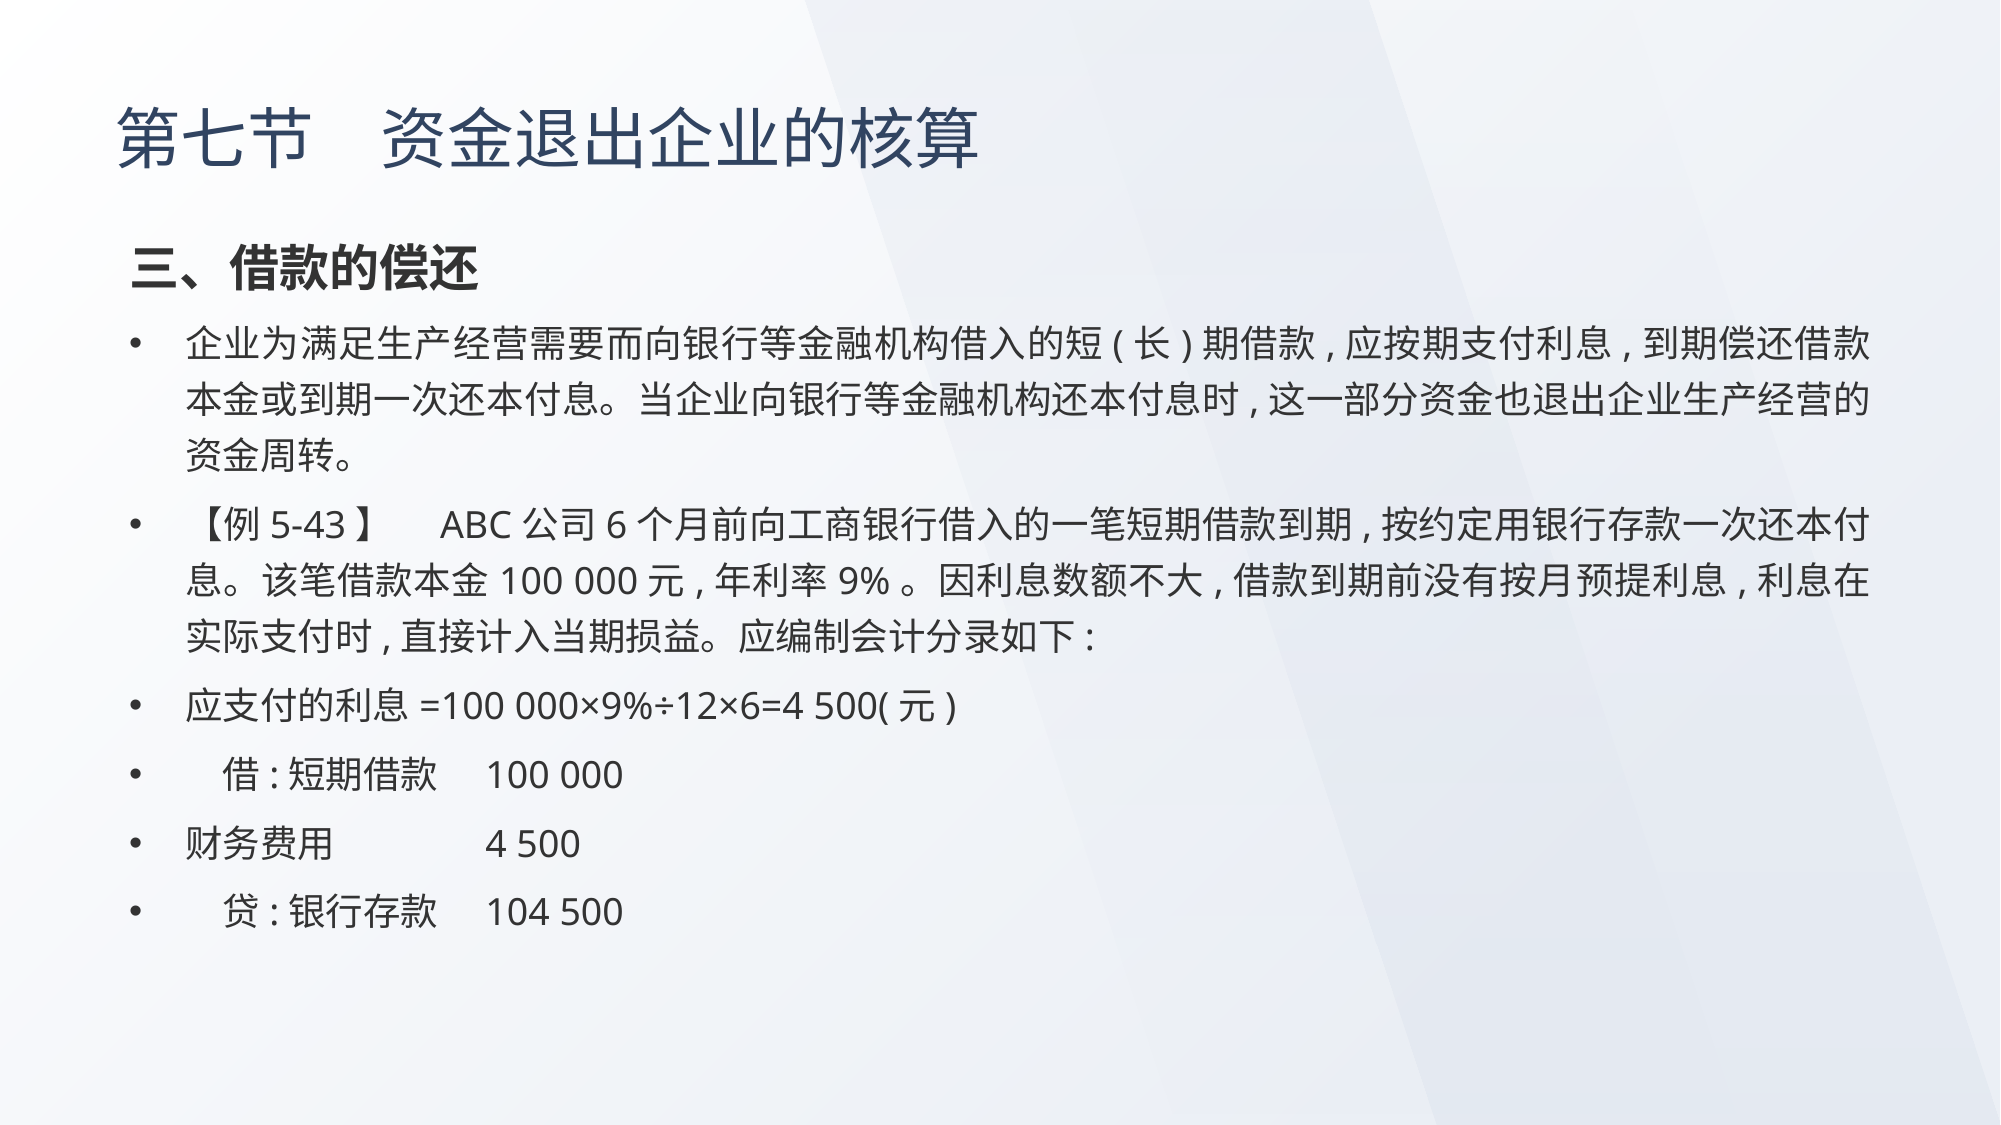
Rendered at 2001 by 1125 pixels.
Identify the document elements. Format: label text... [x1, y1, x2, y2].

title 第七节 资金退出企业的核算 [114, 59, 1886, 178]
text_box 三、借款的偿还 企业为满足生产经营需要而向银行等金融机构借入的短(长)期借款,应按期支付利息,到期偿还借款本金或到期一次还本付息。当企业向银行等金融机构还本付息时,这一部分资金也退出企业生产经营的资金周转。 【例5-43】 ABC公司6个月前向工商银行借入的一笔短期借款到期,按约定用银行存款一次还本付息。该笔借款本金100 000元,年利率9%。因利息数额不大,借款到期前没有按月预提利息,利息在实际支付时,直接计入当期损益。应编制会计分录如下: 应支付的利息=100 000×9%÷12×6=4 500(元) 借:短期借款 100 000 财务费用 4 500 贷:银行存款 104 500 [114, 213, 1886, 1013]
